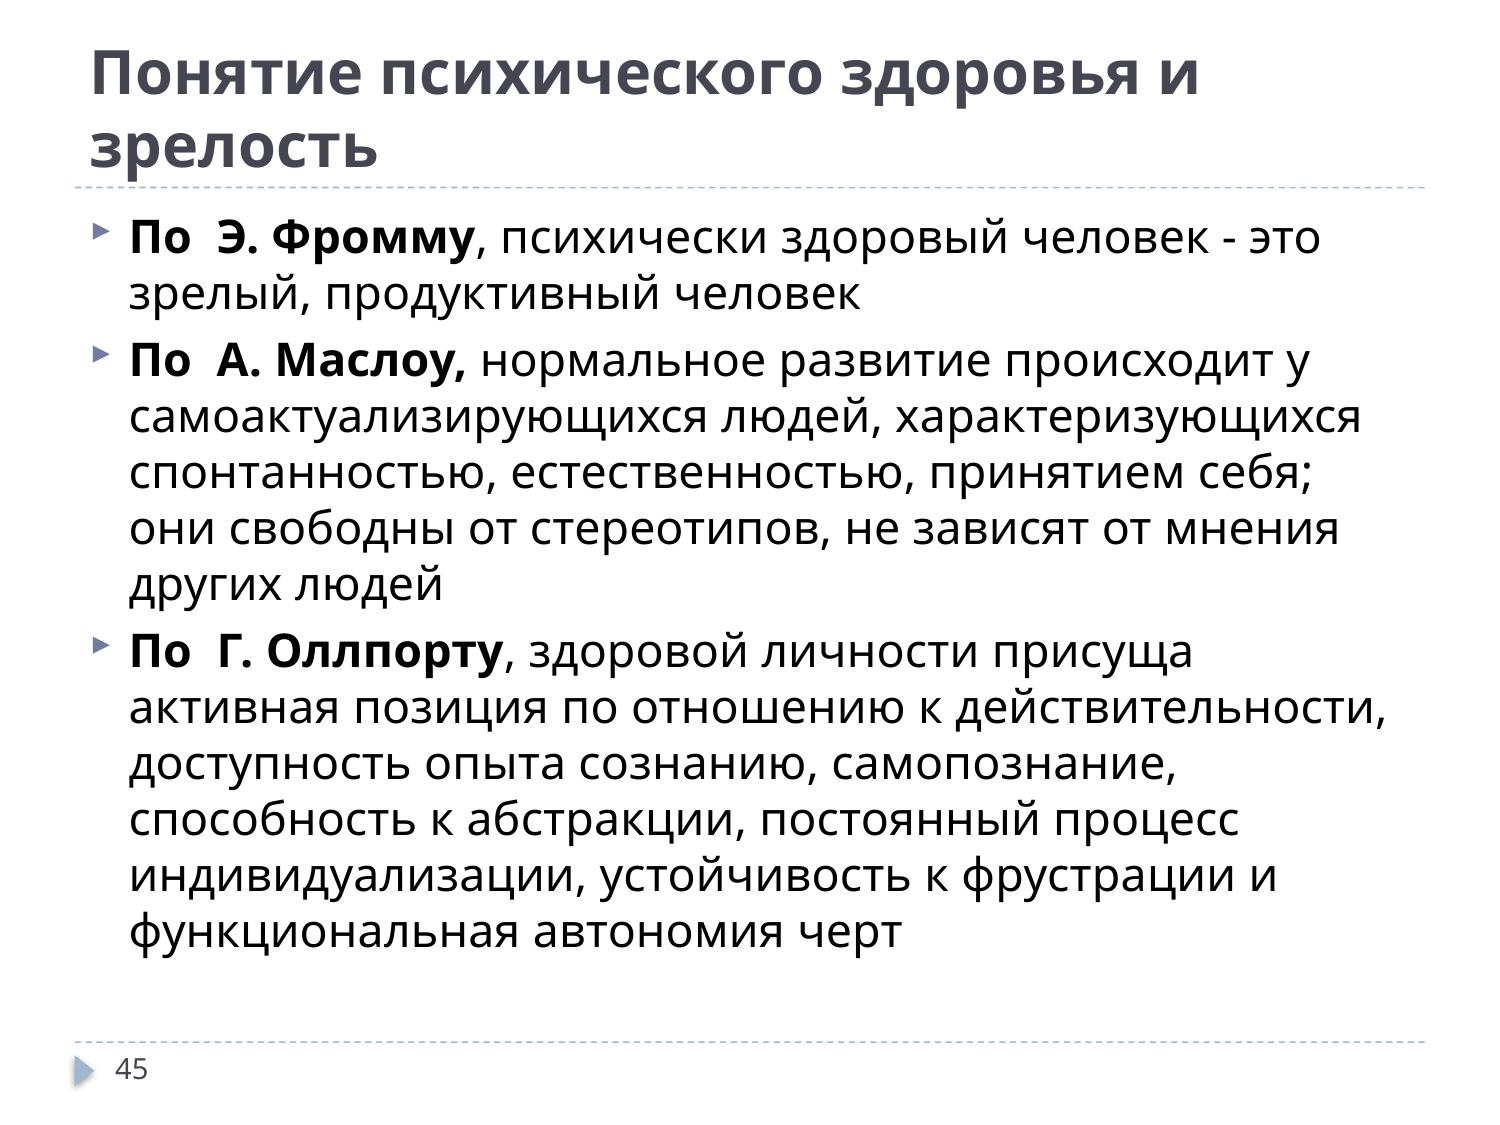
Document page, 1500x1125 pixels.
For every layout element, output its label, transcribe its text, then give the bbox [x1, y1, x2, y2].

list По Э. Фромму, психически здоровый человек - это зрелый, продуктивный человек По А. Маслоу, нормальное развитие происходит у самоактуализирующихся людей, характеризующихся спонтанностью, естественностью, принятием себя; они свободны от стереотипов, не зависят от мнения других людей По Г. Оллпорту, здоровой личности присуща активная позиция по отношению к действительности, доступность опыта сознанию, самопознание, способность к абстракции, постоянный процесс индивидуализации, устойчивость к фрустрации и функциональная автономия черт [75, 200, 1425, 1010]
title Понятие психического здоровья и зрелость [75, 24, 1425, 188]
slide_number 45 [100, 1042, 426, 1103]
